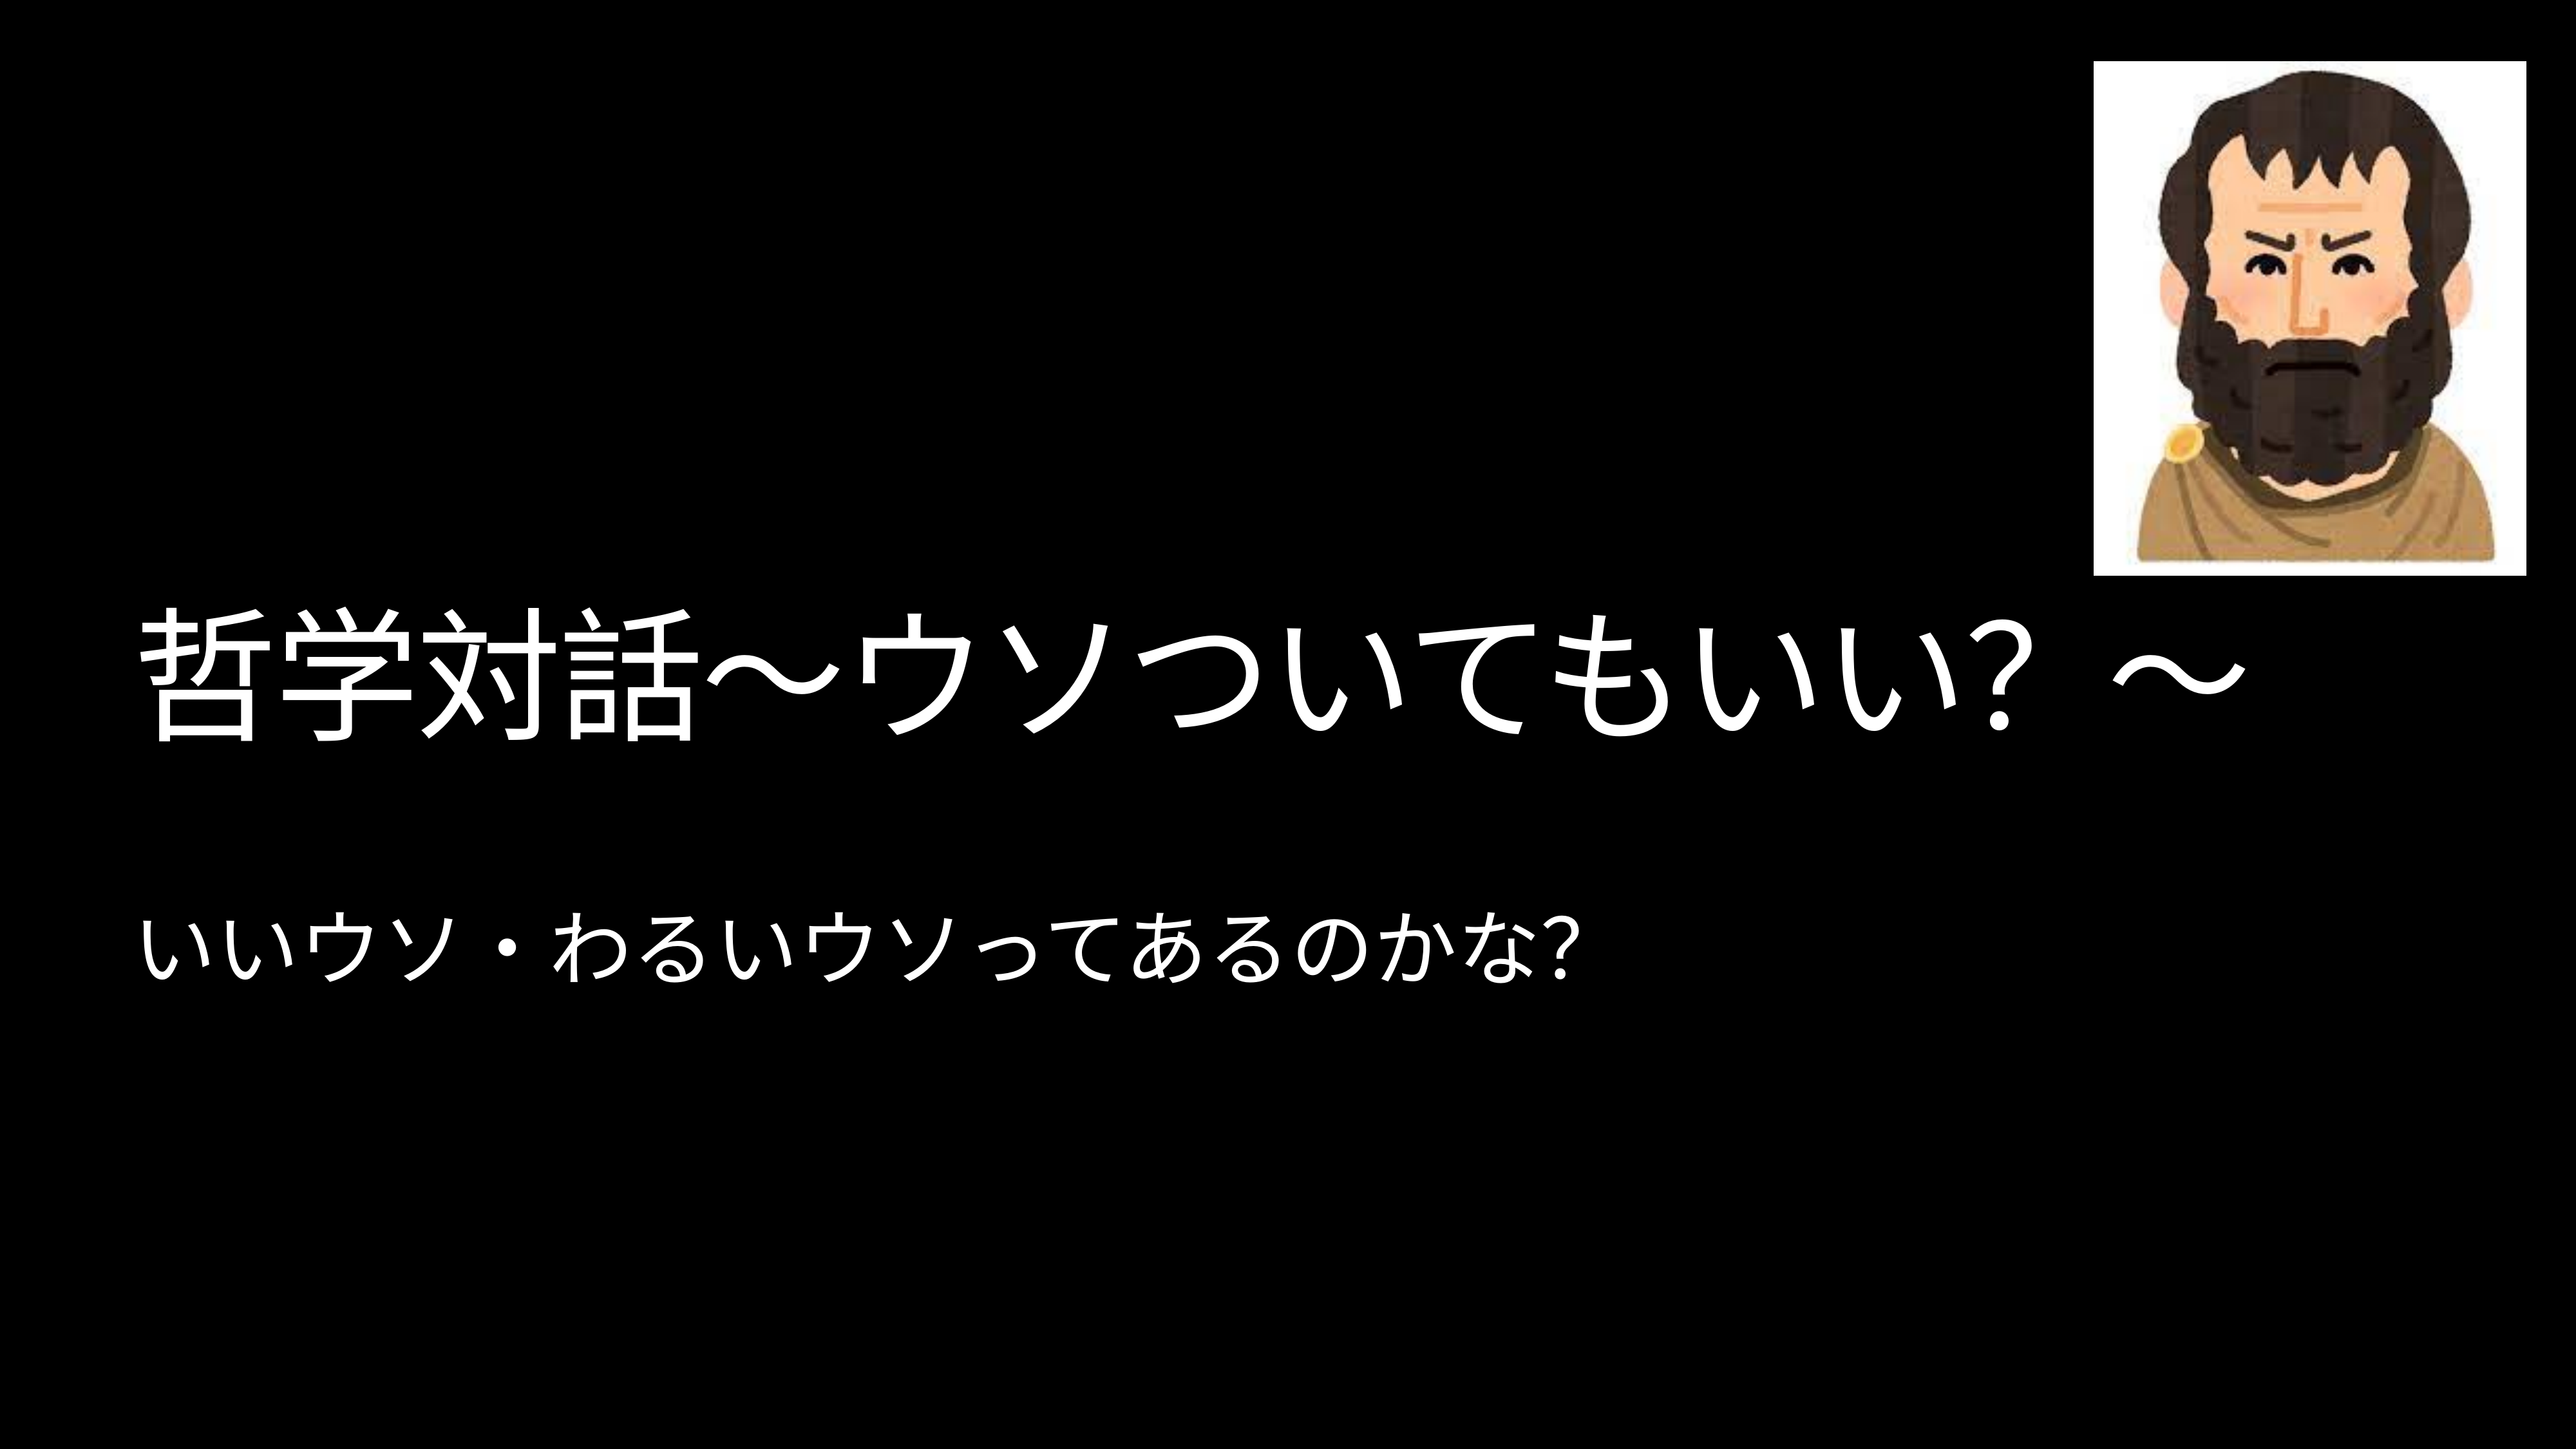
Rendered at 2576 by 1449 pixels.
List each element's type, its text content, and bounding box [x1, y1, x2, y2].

subtitle いいウソ・わるいウソってあるのかな？ [127, 890, 2449, 1092]
picture [2094, 61, 2526, 576]
title 哲学対話〜ウソついてもいい？〜 [127, 271, 2449, 764]
